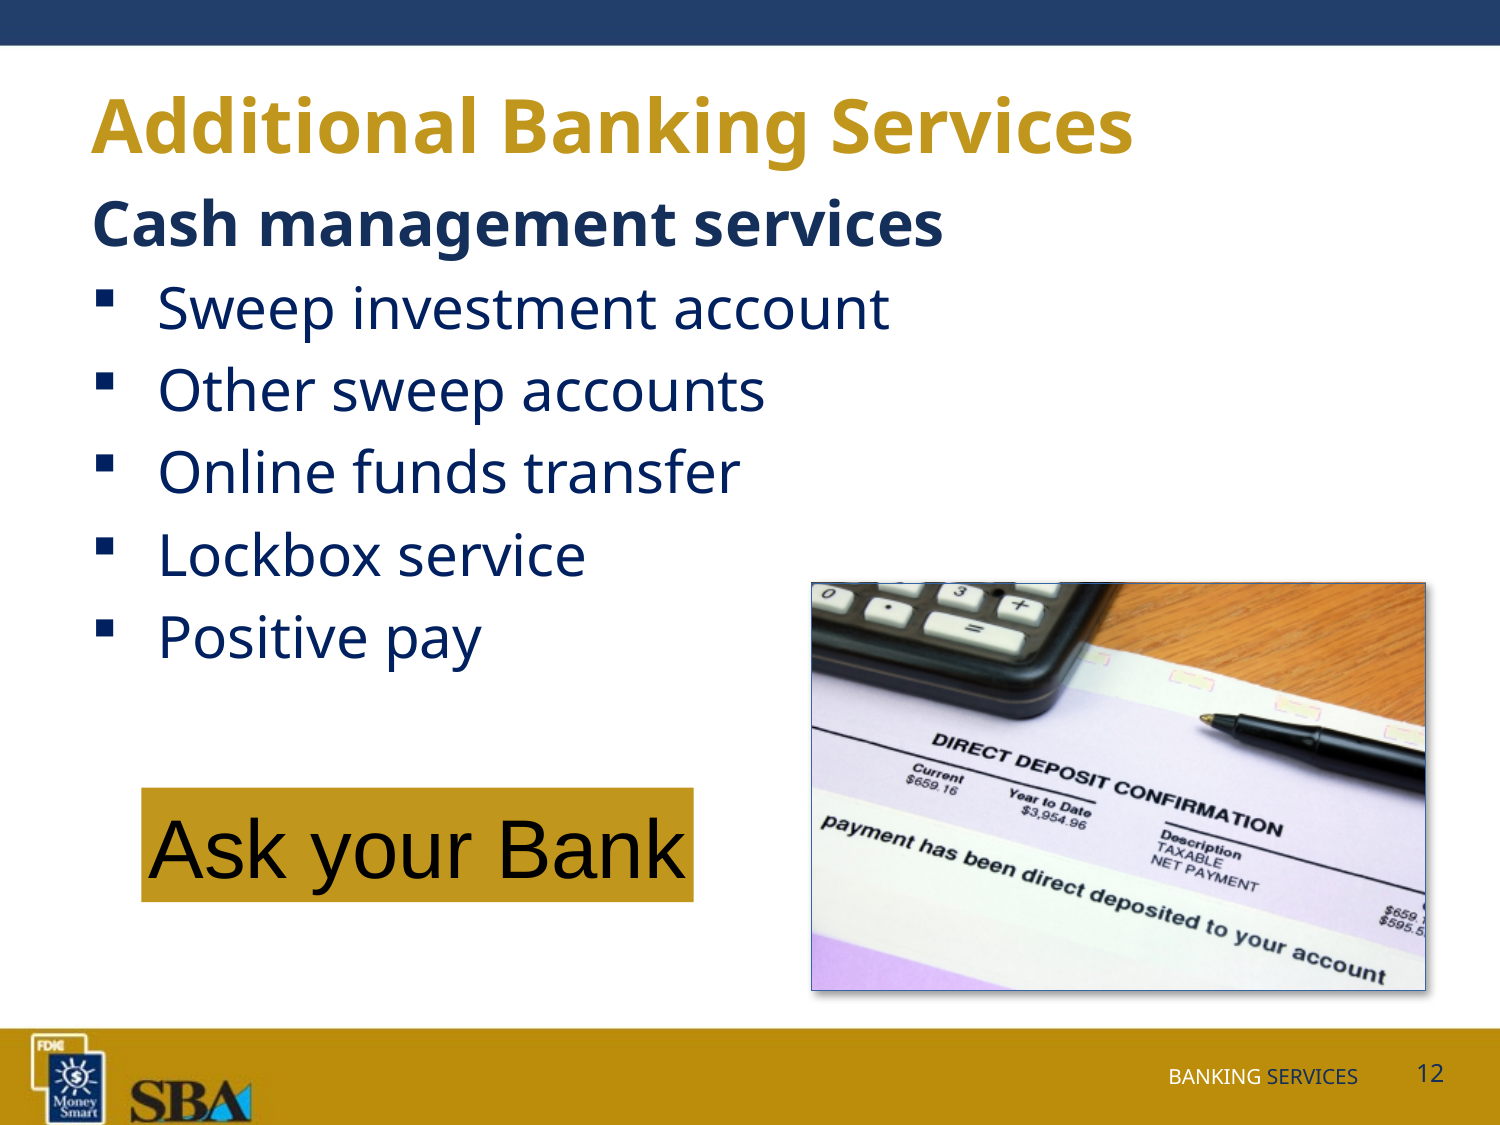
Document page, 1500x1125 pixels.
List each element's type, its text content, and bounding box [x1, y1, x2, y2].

list Cash management services Sweep investment account Other sweep accounts Online funds transfer Lockbox service Positive pay [90, 183, 1442, 1047]
text_box Ask your Bank [141, 787, 694, 903]
picture [0, 0, 1500, 1125]
title Additional Banking Services [90, 78, 1442, 180]
